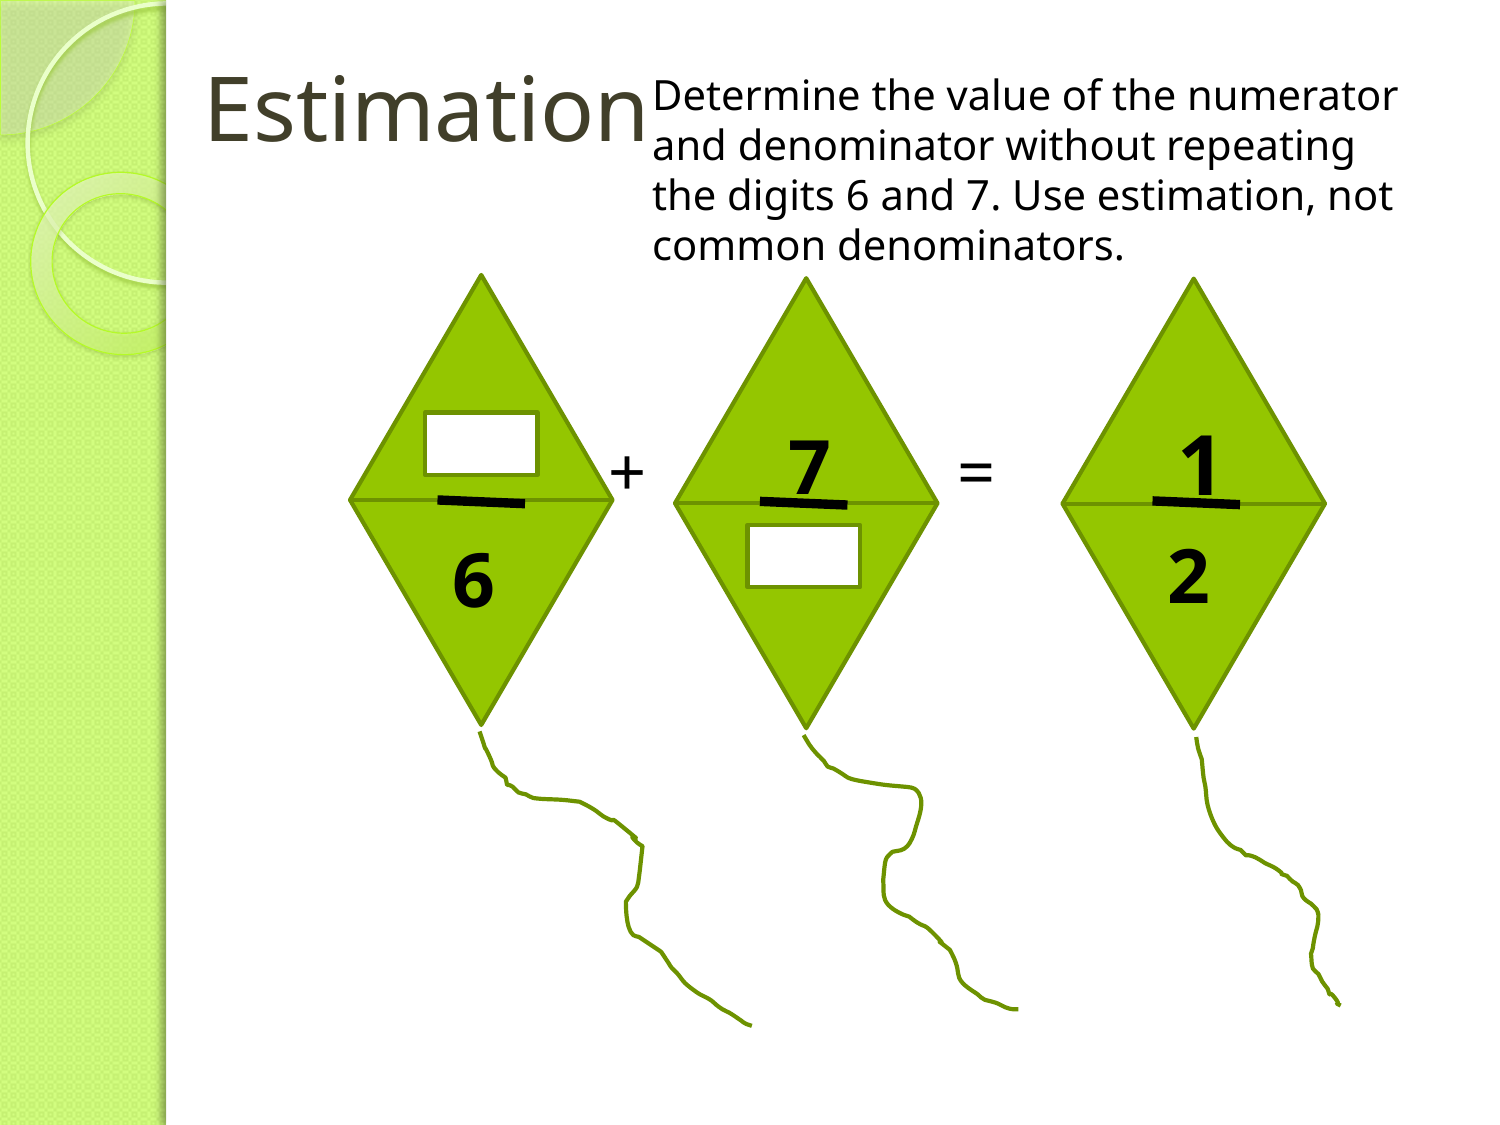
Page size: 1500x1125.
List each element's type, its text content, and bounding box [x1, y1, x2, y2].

text_box 1 [1162, 514, 1238, 520]
list + = [235, 237, 1466, 1025]
text_box [348, 272, 615, 728]
text_box 6 [437, 524, 538, 630]
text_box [1152, 500, 1241, 505]
text_box 2 [1152, 520, 1255, 626]
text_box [437, 499, 526, 504]
text_box [1060, 277, 1327, 731]
title Estimation [188, 11, 1419, 200]
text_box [759, 501, 848, 506]
text_box [1194, 736, 1342, 1008]
text_box [745, 523, 862, 589]
text_box [477, 730, 753, 1028]
text_box [673, 277, 940, 731]
text_box [801, 734, 1019, 1012]
text_box 7 [774, 412, 883, 518]
text_box Determine the value of the numerator and denominator without repeating the digits 6 and 7. Use estimation, not common denominators. [637, 61, 1438, 277]
text_box 1 [1162, 405, 1238, 497]
text_box [423, 410, 540, 477]
